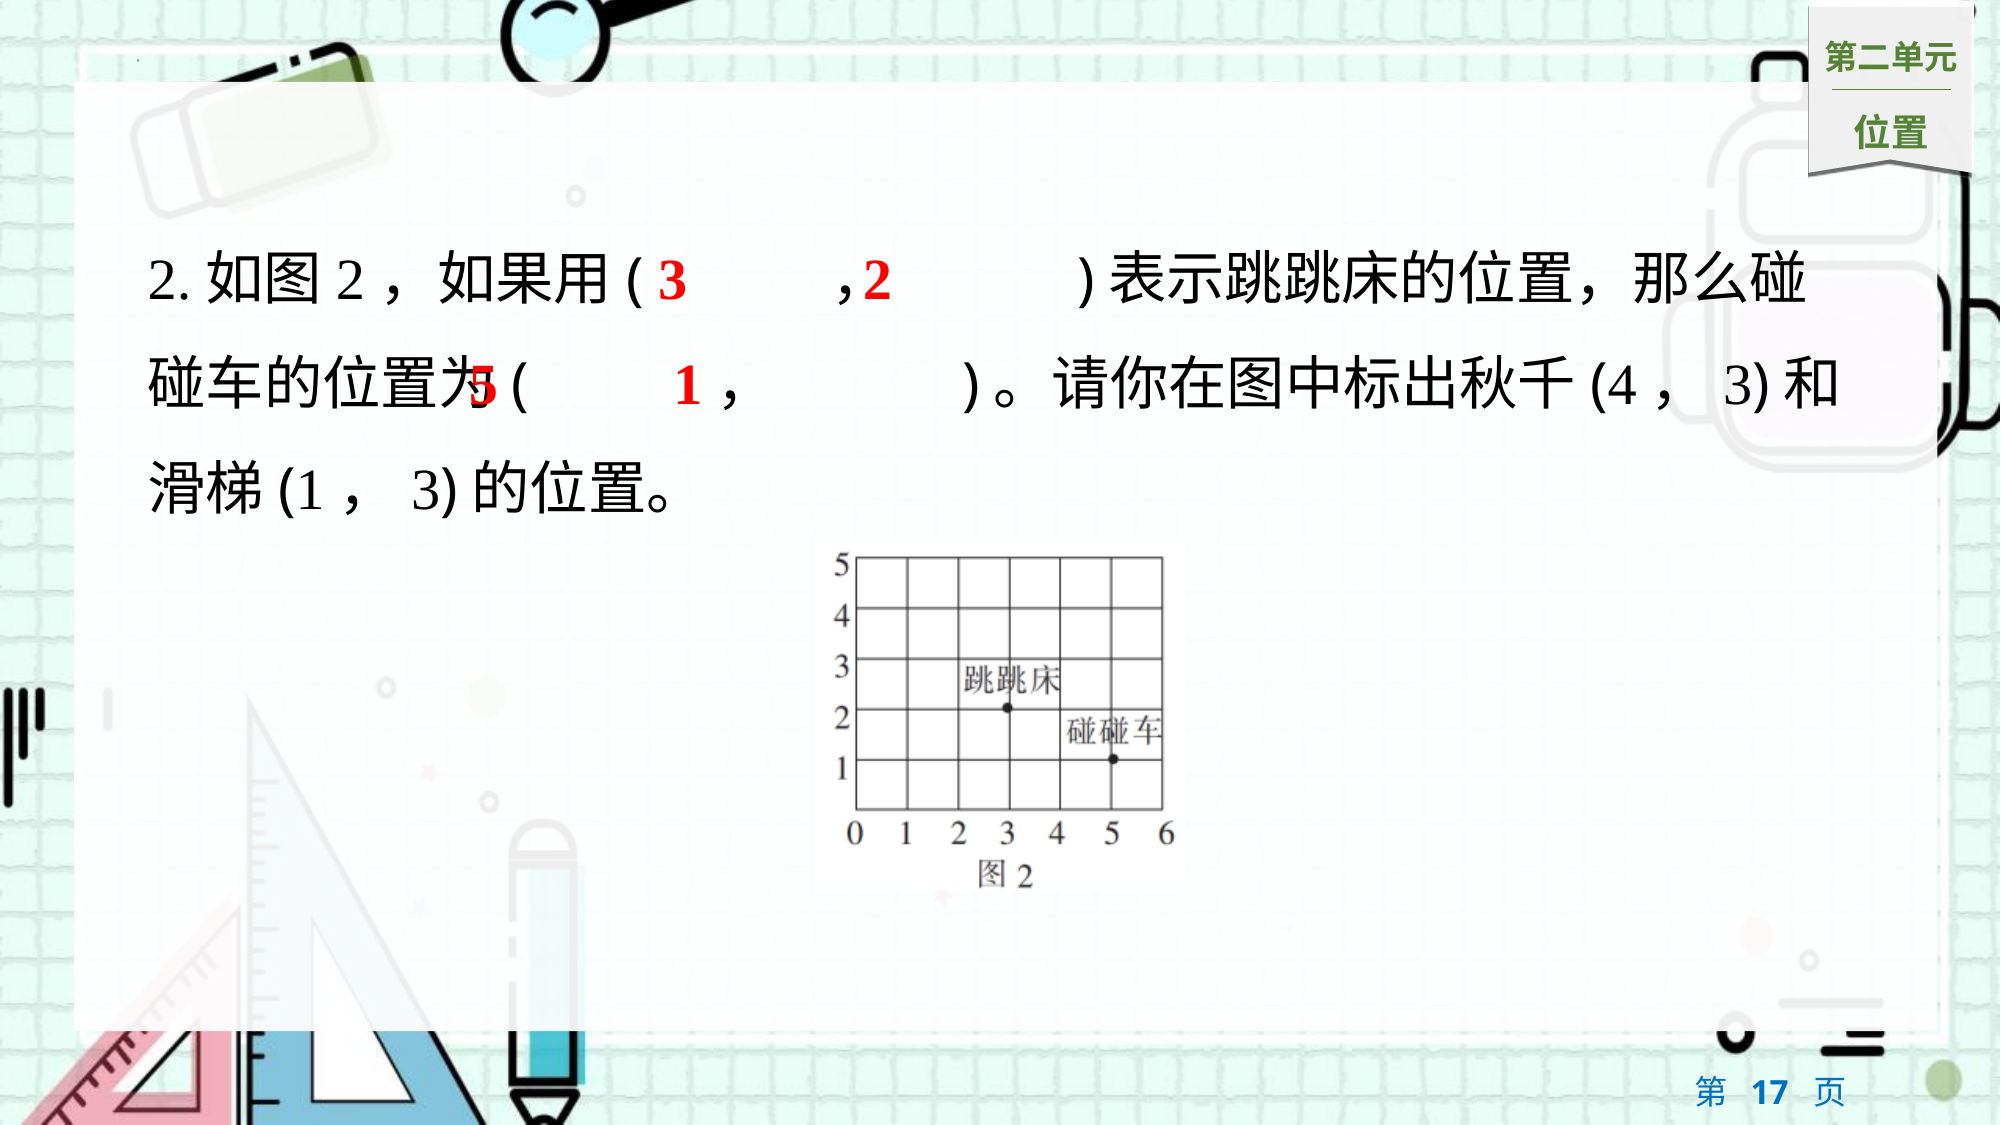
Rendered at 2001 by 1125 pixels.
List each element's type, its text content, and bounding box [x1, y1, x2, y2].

picture [1938, 168, 1971, 176]
text_box 2 [848, 198, 966, 320]
text_box 2.如图2，如果用( 3 ， 2 )表示跳跳床的位置，那么碰碰车的位置为( 5 ， 1 )。请你在图中标出秋千(4，3)和滑梯(1，3)的位置。 [147, 206, 1853, 522]
picture [815, 538, 1185, 890]
text_box 3 [643, 198, 761, 320]
text_box 1 [658, 303, 776, 425]
text_box 5 [453, 303, 572, 425]
picture [0, 0, 2000, 1125]
